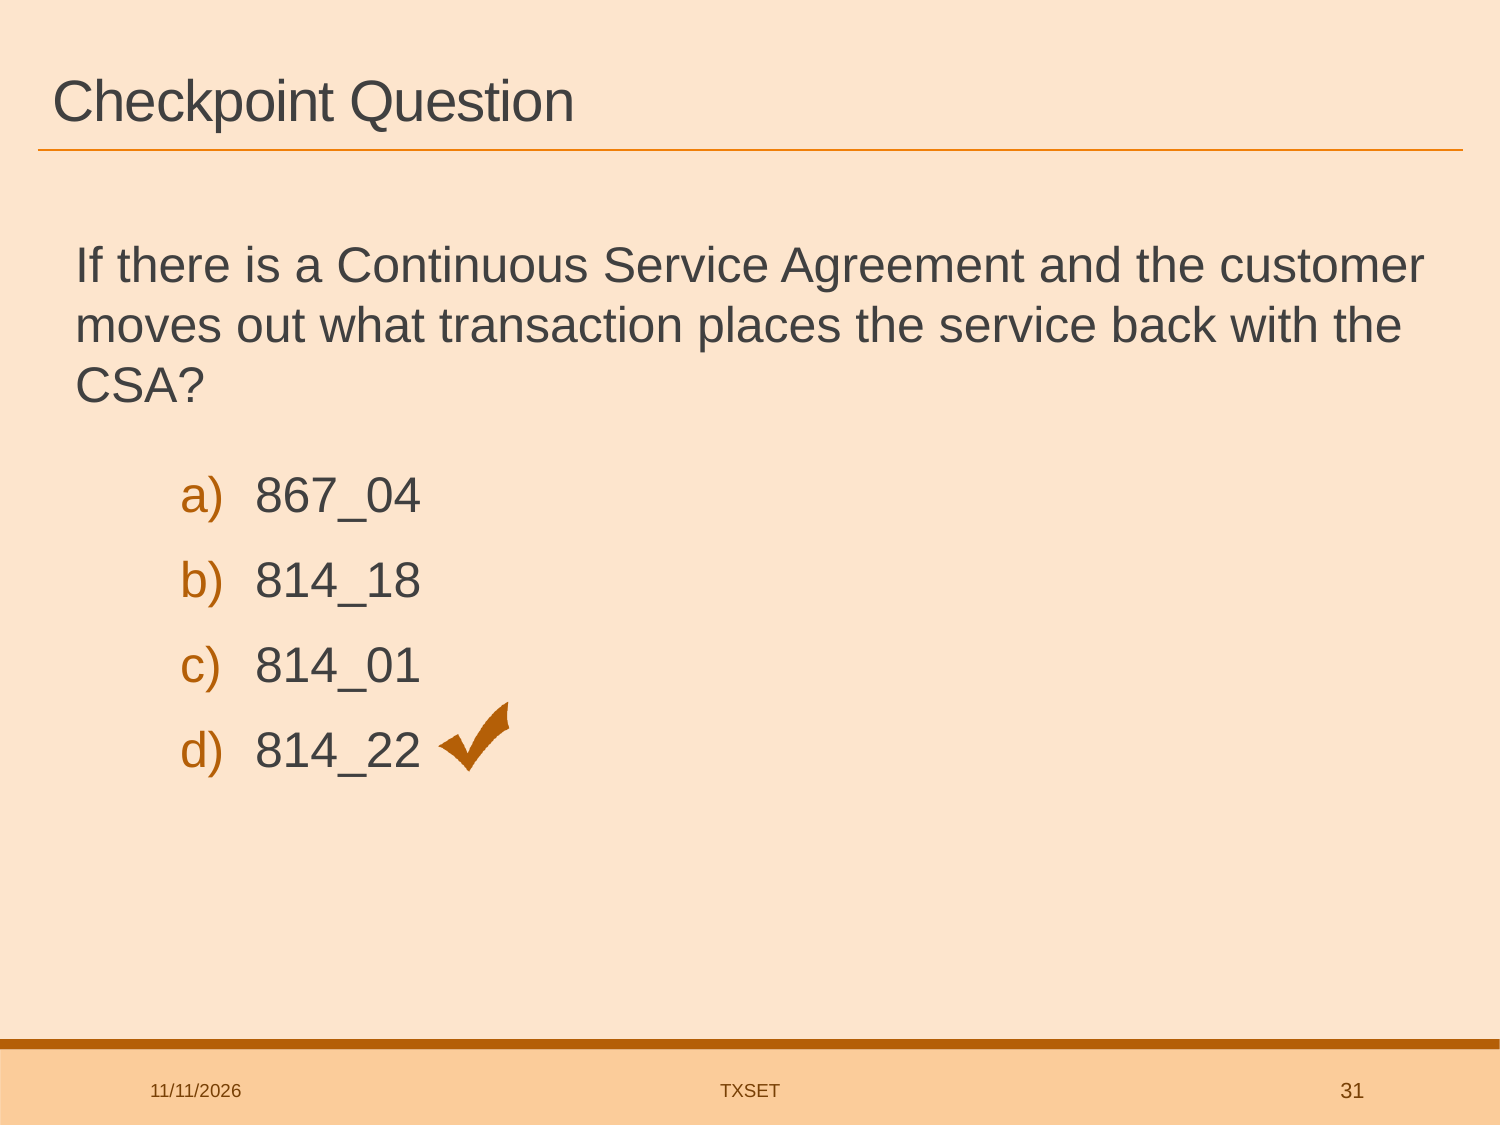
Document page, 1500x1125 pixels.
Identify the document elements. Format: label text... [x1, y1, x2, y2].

title Checkpoint Question [37, 37, 1275, 141]
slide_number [135, 1059, 440, 1120]
picture [437, 699, 511, 773]
slide_number 31 [1218, 1059, 1380, 1120]
footer TxSET [453, 1059, 1047, 1120]
text_box If there is a Continuous Service Agreement and the customer moves out what transaction places the service back with the CSA? 867_04 814_18 814_01 814_22 [74, 224, 1460, 1002]
